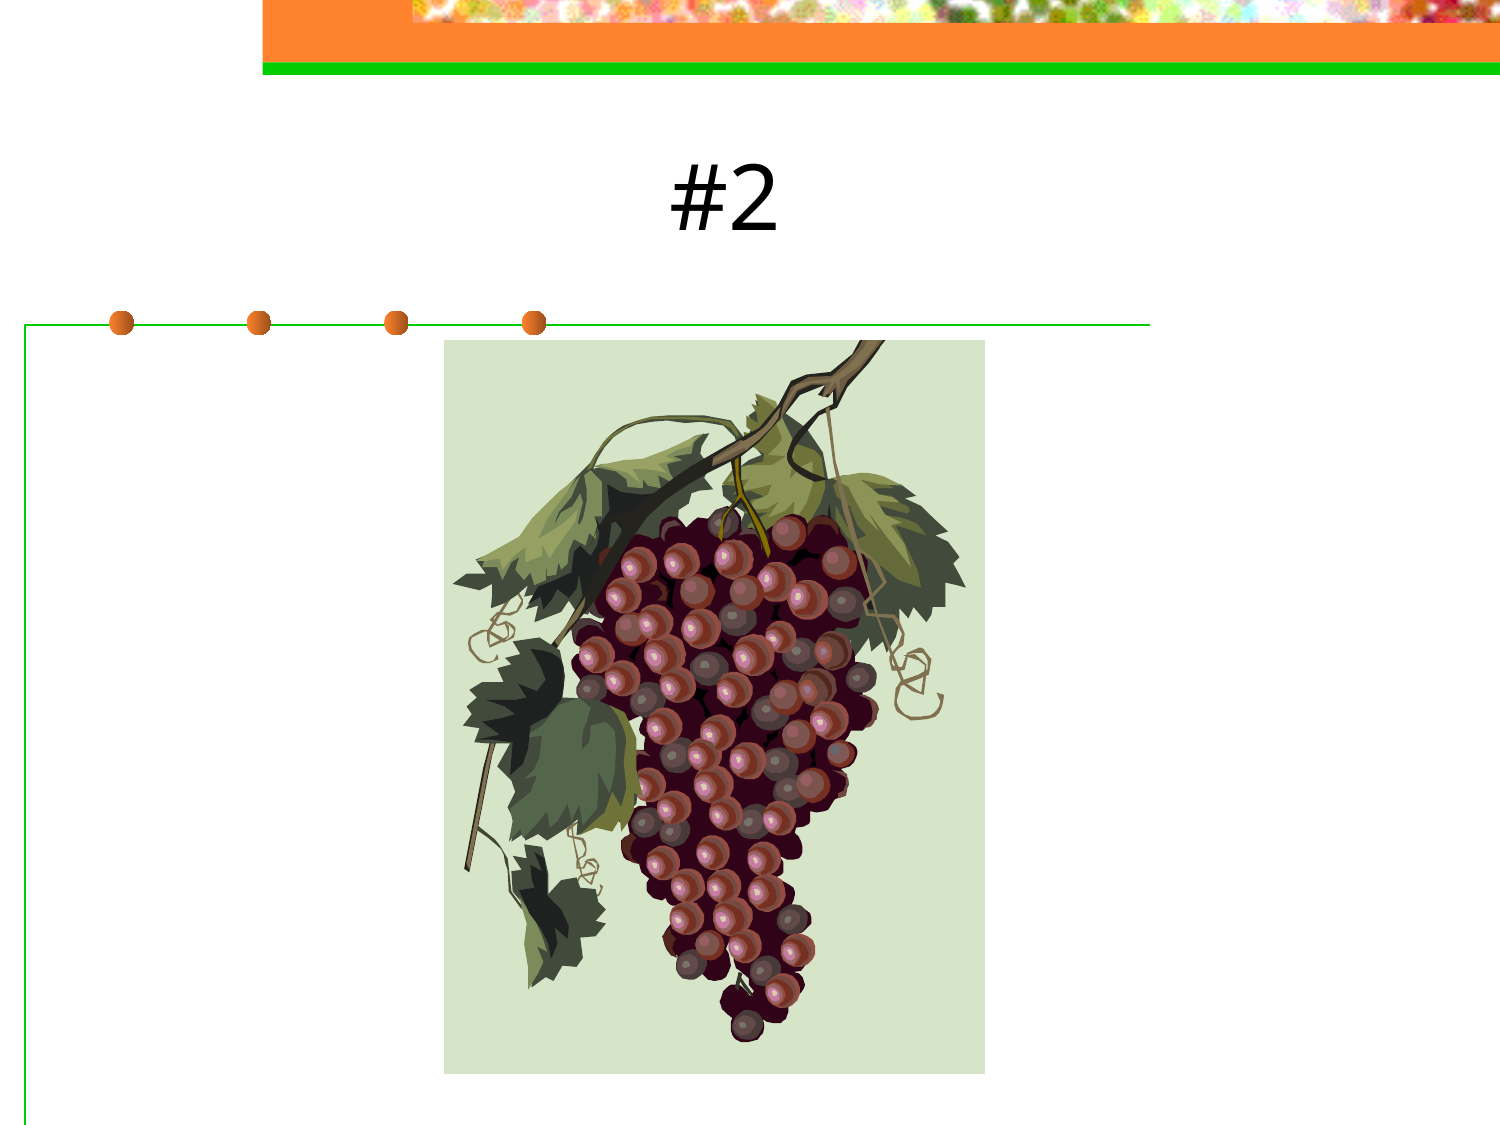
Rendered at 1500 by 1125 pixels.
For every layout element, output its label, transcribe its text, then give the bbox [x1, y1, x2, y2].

title #2 [87, 99, 1363, 288]
picture [440, 337, 988, 1077]
picture [412, 0, 1500, 23]
